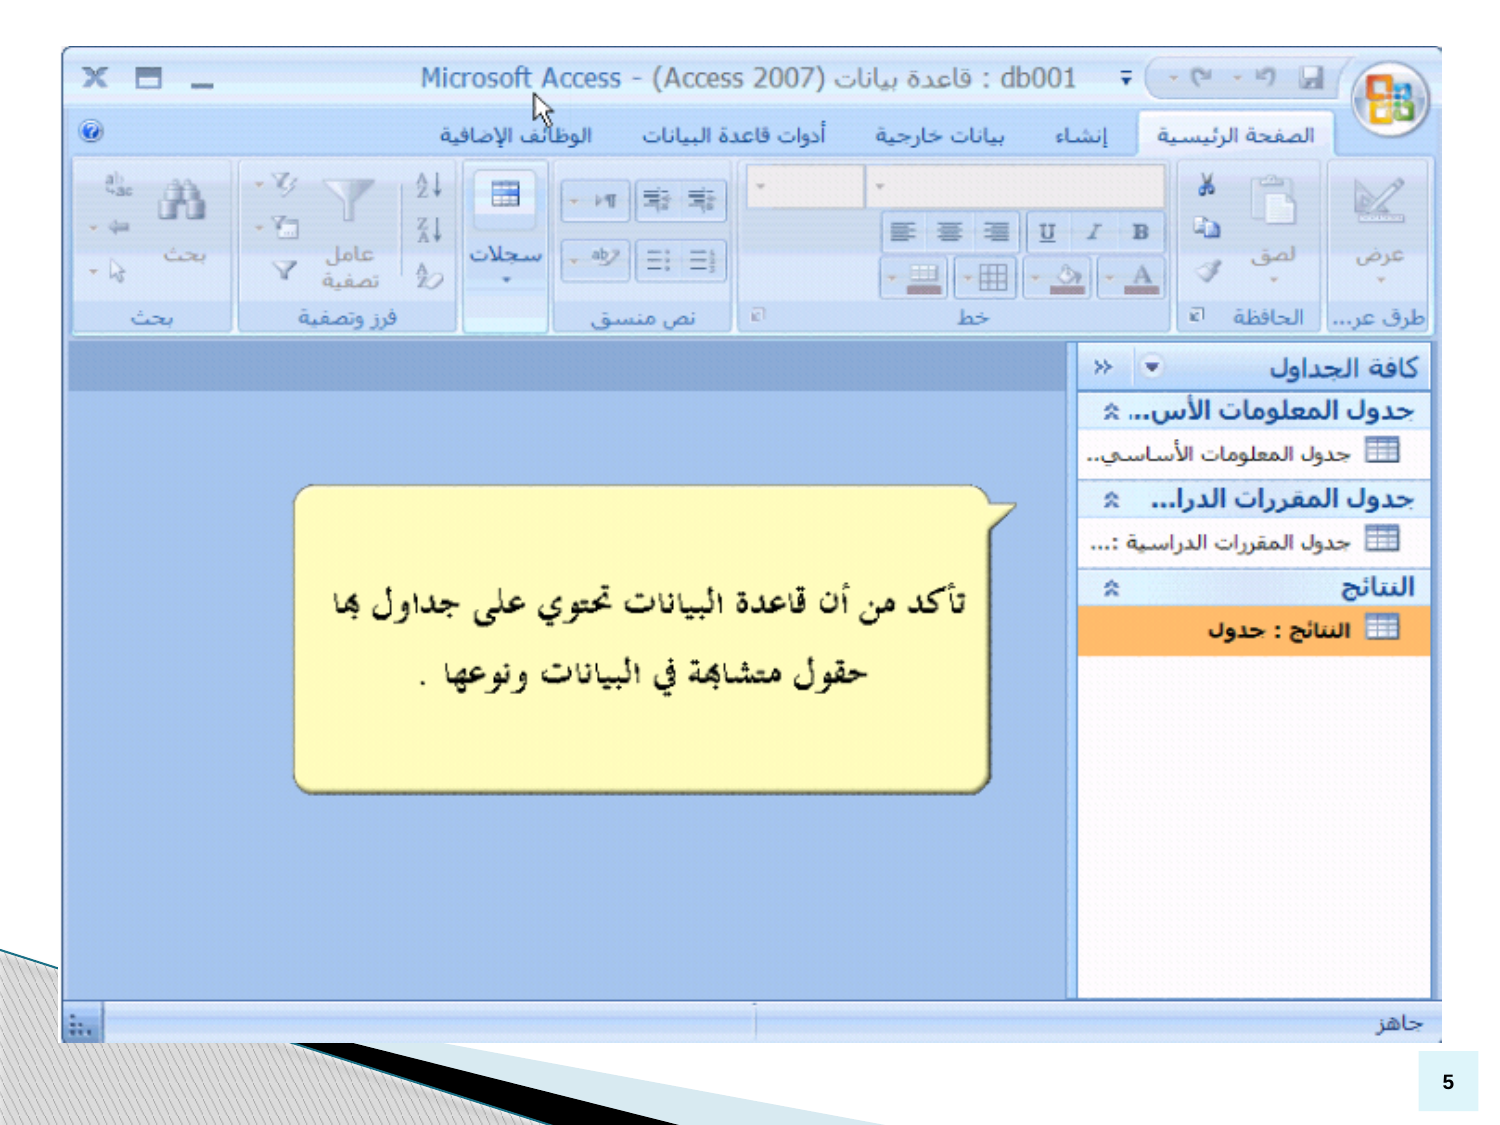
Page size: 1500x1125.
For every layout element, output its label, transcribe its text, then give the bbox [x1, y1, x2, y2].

picture [58, 46, 1442, 1044]
slide_number 5 [1418, 1051, 1479, 1112]
